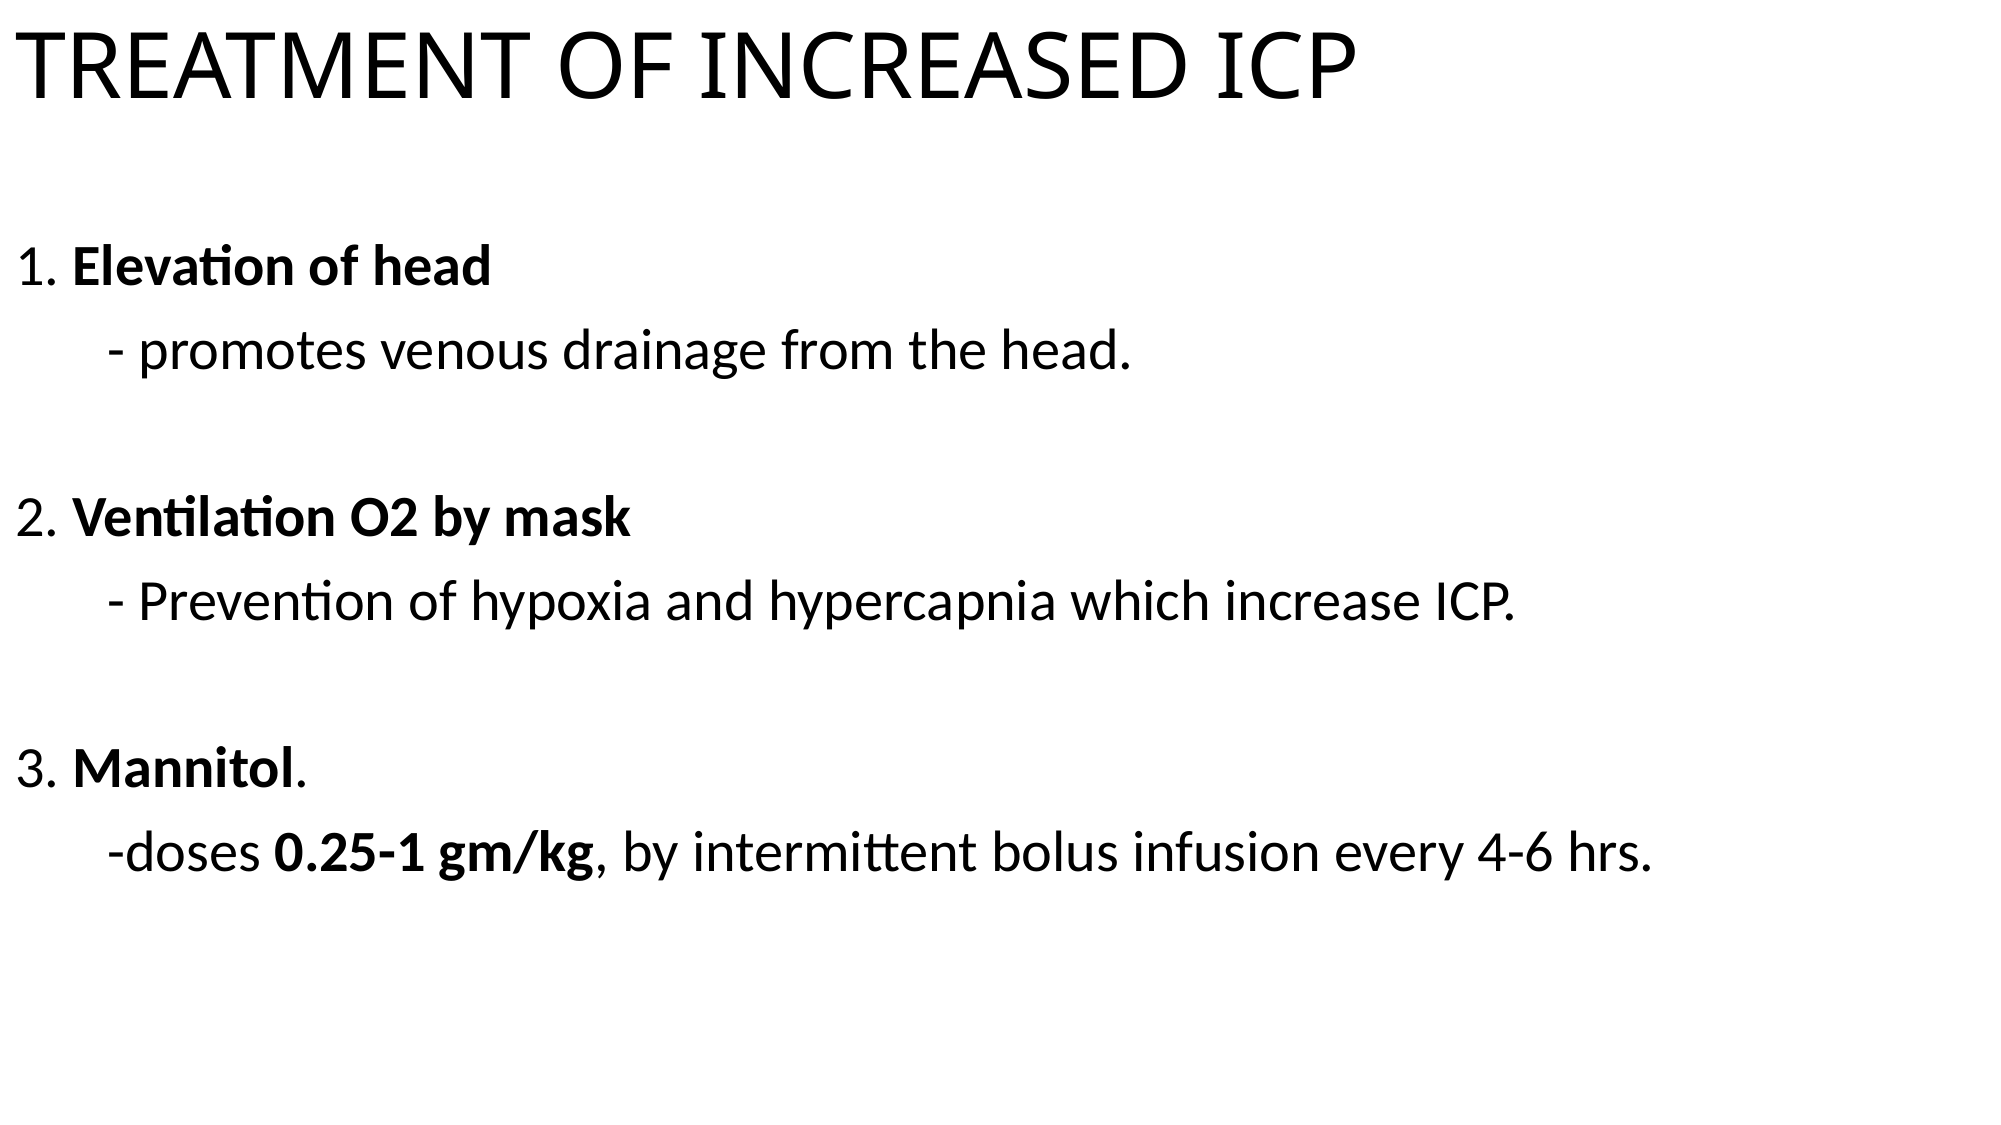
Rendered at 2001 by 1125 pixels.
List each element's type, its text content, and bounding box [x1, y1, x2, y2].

title TREATMENT OF INCREASED ICP [0, 0, 1747, 137]
list 1. Elevation of head - promotes venous drainage from the head. 2. Ventilation O2 by mask - Prevention of hypoxia and hypercapnia which increase ICP. 3. Mannitol. -doses 0.25-1 gm/kg, by intermittent bolus infusion every 4-6 hrs. [0, 137, 2000, 1125]
